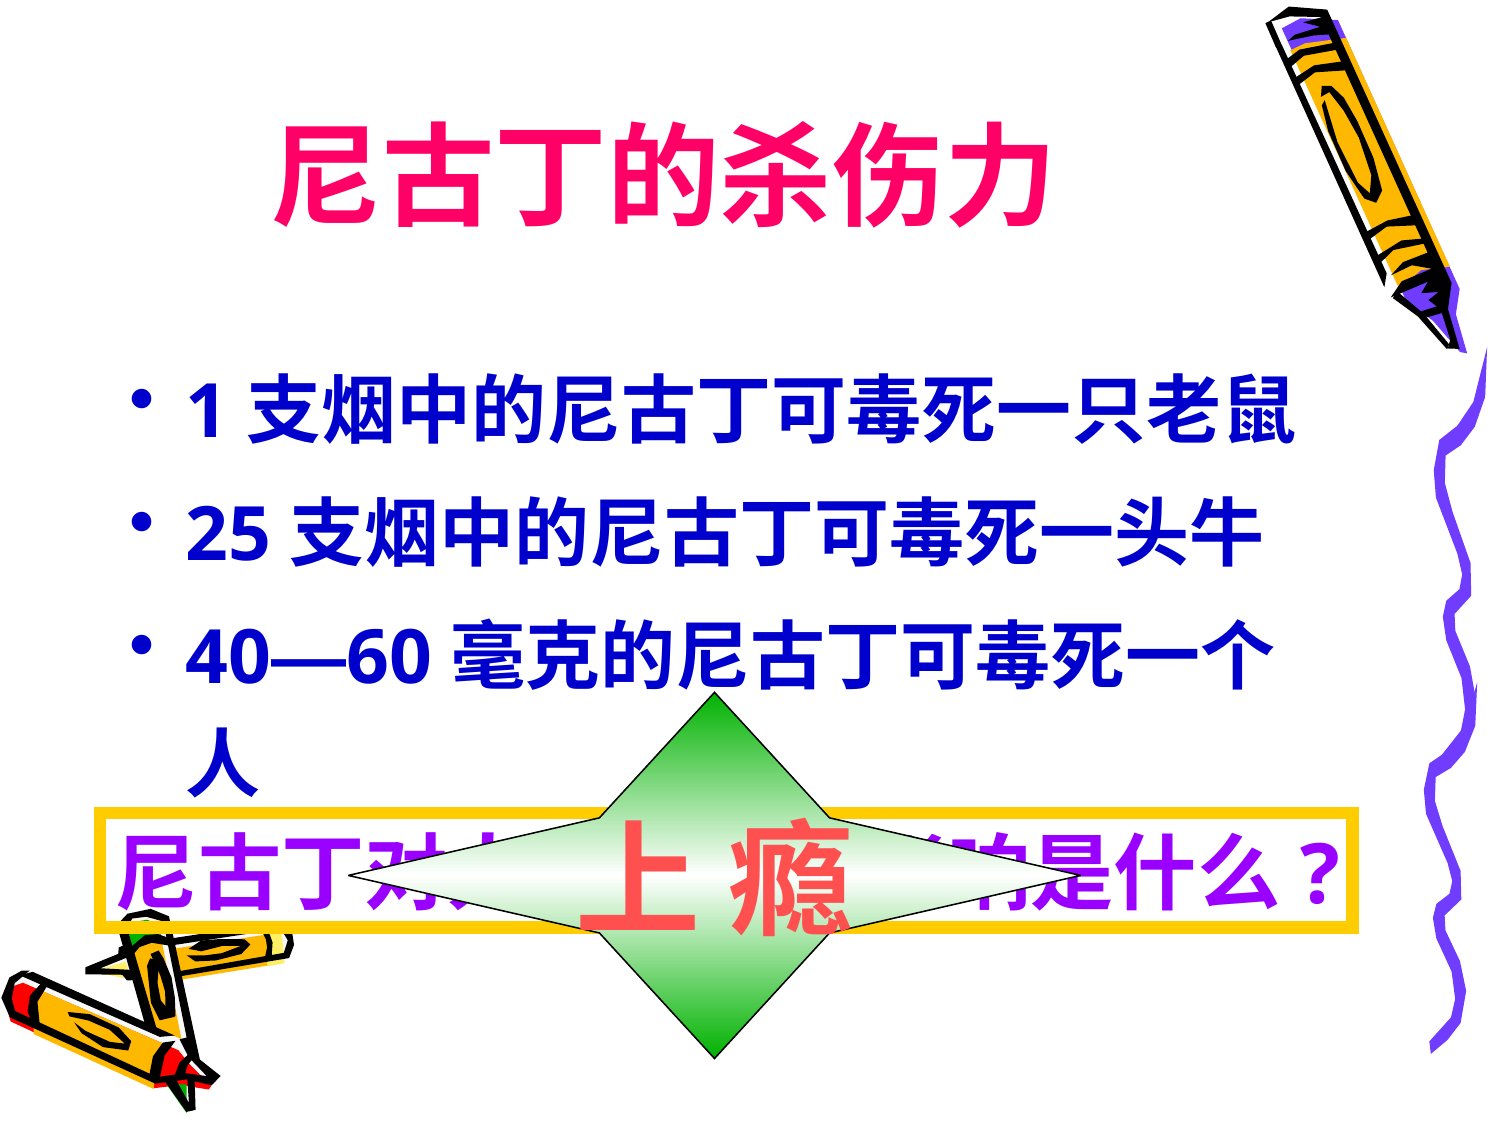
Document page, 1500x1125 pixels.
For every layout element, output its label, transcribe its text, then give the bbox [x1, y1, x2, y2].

text_box 尼古丁对人体最大的影响是什么? [827, 813, 1353, 928]
text_box 上 瘾 [348, 692, 1081, 1059]
title 尼古丁的杀伤力 [143, 28, 1209, 248]
text_box 尼古丁对人体最大的影响是什么? [100, 813, 602, 928]
list 1支烟中的尼古丁可毒死一只老鼠 25支烟中的尼古丁可毒死一头牛 40—60毫克的尼古丁可毒死一个人 [114, 336, 1363, 671]
